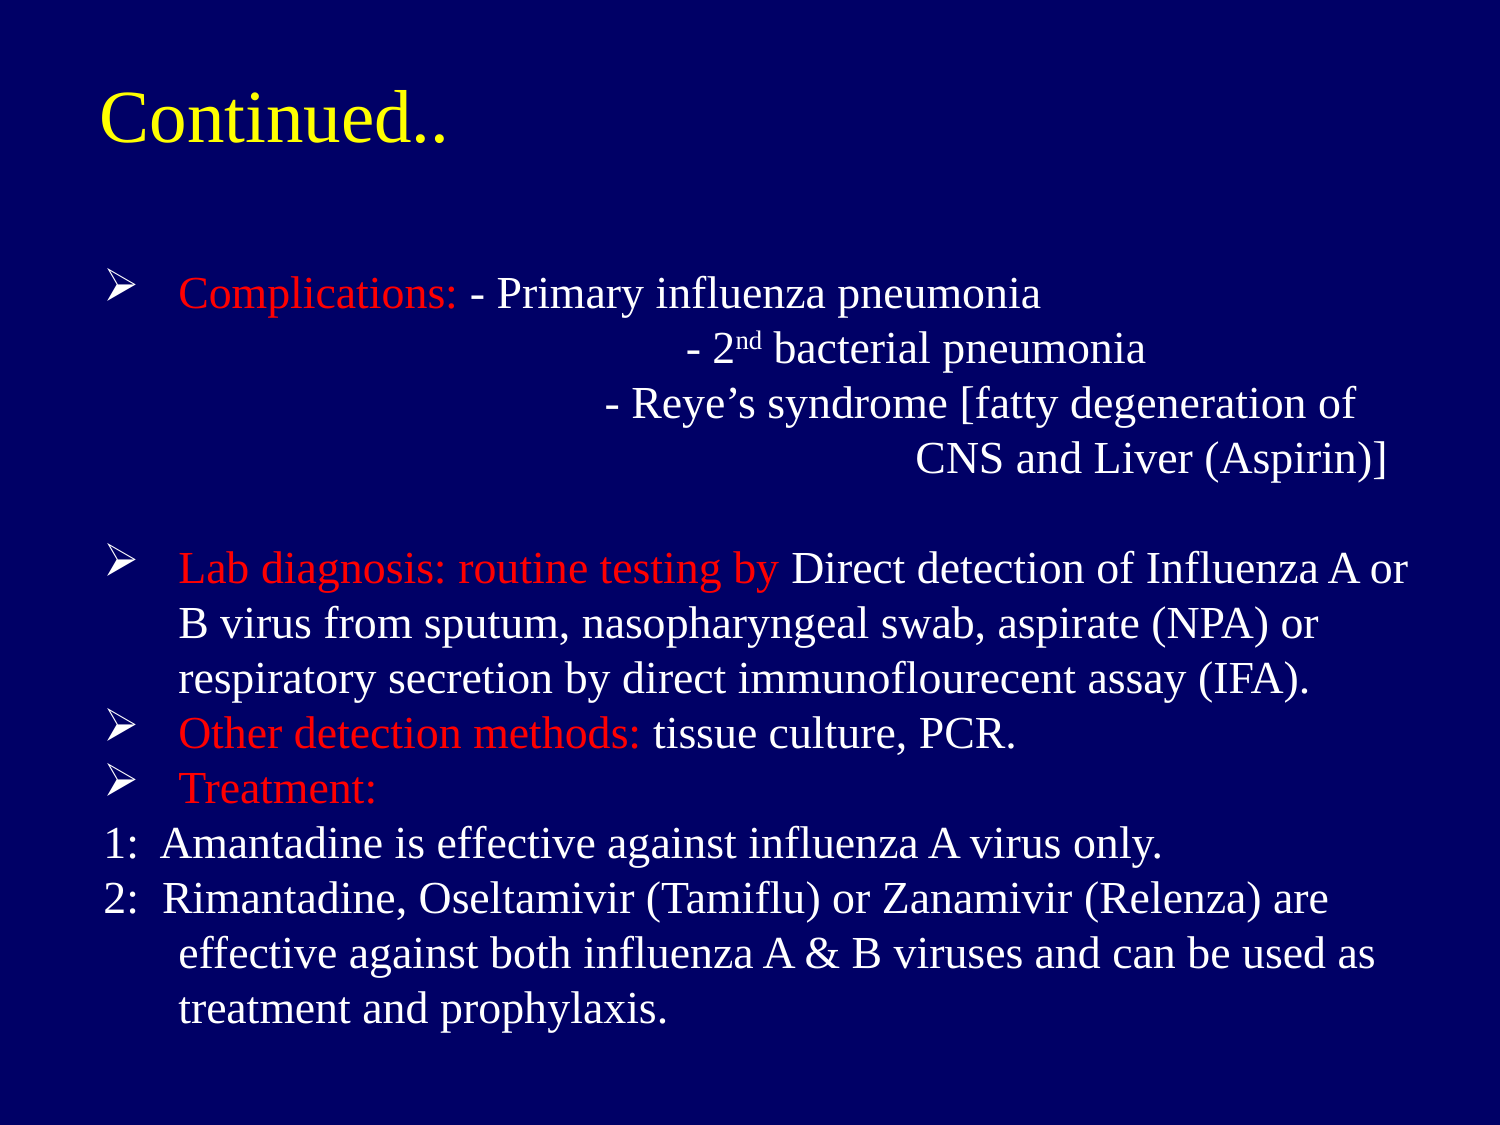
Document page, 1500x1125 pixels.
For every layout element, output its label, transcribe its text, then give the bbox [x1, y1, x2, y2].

text_box Continued.. [85, 19, 1436, 207]
text_box Complications: - Primary influenza pneumonia - 2nd bacterial pneumonia - Reye’s syndrome [fatty degeneration of CNS and Liver (Aspirin)] Lab diagnosis: routine testing by Direct detection of Influenza A or B virus from sputum, nasopharyngeal swab, aspirate (NPA) or respiratory secretion by direct immunoflourecent assay (IFA). Other detection methods: tissue culture, PCR. Treatment: 1: Amantadine is effective against influenza A virus only. 2: Rimantadine, Oseltamivir (Tamiflu) or Zanamivir (Relenza) are effective against both influenza A & B viruses and can be used as treatment and prophylaxis. [88, 255, 1436, 1040]
